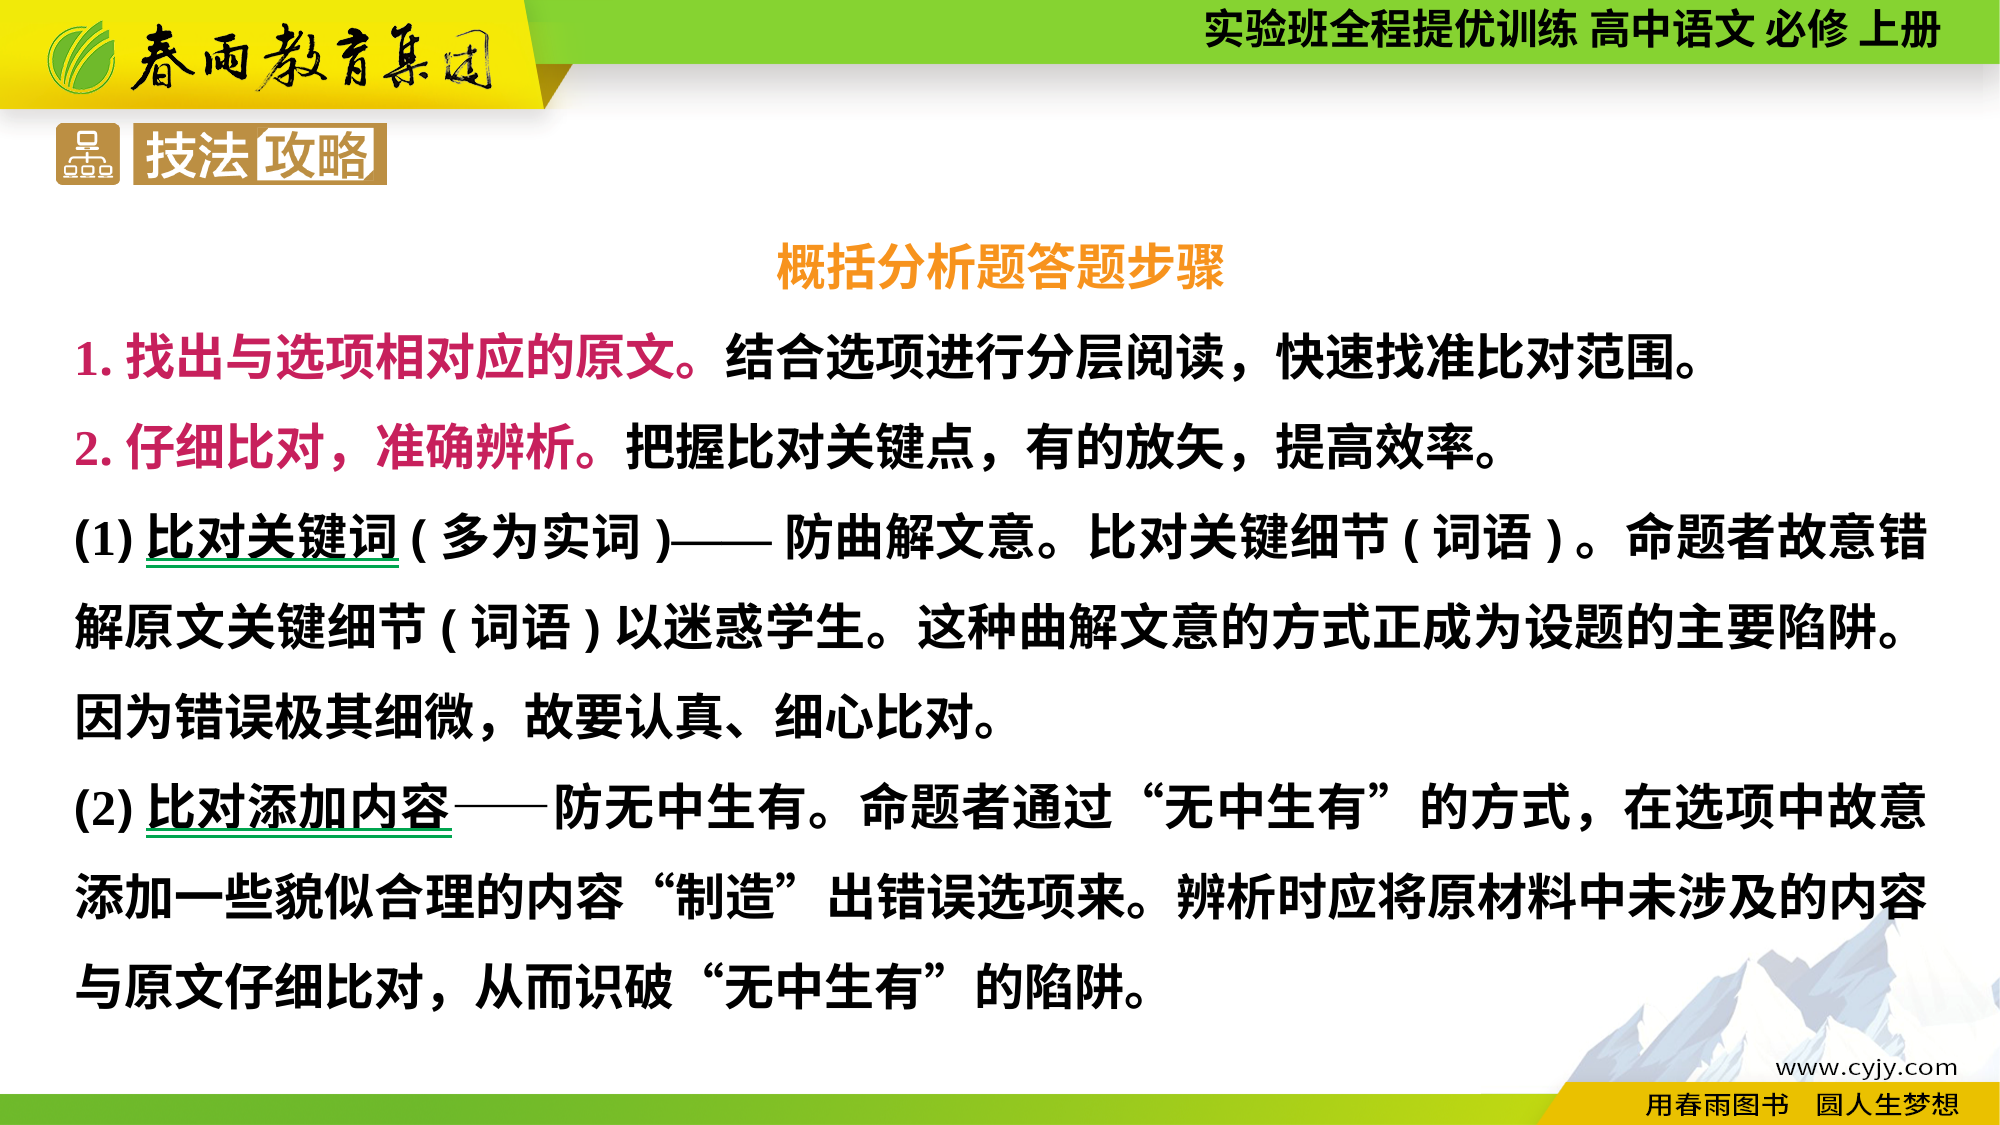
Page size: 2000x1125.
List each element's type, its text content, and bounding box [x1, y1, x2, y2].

list 概括分析题答题步骤 1.找出与选项相对应的原文。结合选项进行分层阅读，快速找准比对范围。 2.仔细比对，准确辨析。把握比对关键点，有的放矢，提高效率。 (1)比对关键词(多为实词)——防曲解文意。比对关键细节(词语)。命题者故意错解原文关键细节(词语)以迷惑学生。这种曲解文意的方式正成为设题的主要陷阱。因为错误极其细微，故要认真、细心比对。 (2)比对添加内容——防无中生有。命题者通过“无中生有”的方式，在选项中故意添加一些貌似合理的内容“制造”出错误选项来。辨析时应将原材料中未涉及的内容与原文仔细比对，从而识破“无中生有”的陷阱。 [59, 198, 1944, 1020]
picture [0, 0, 2000, 1125]
